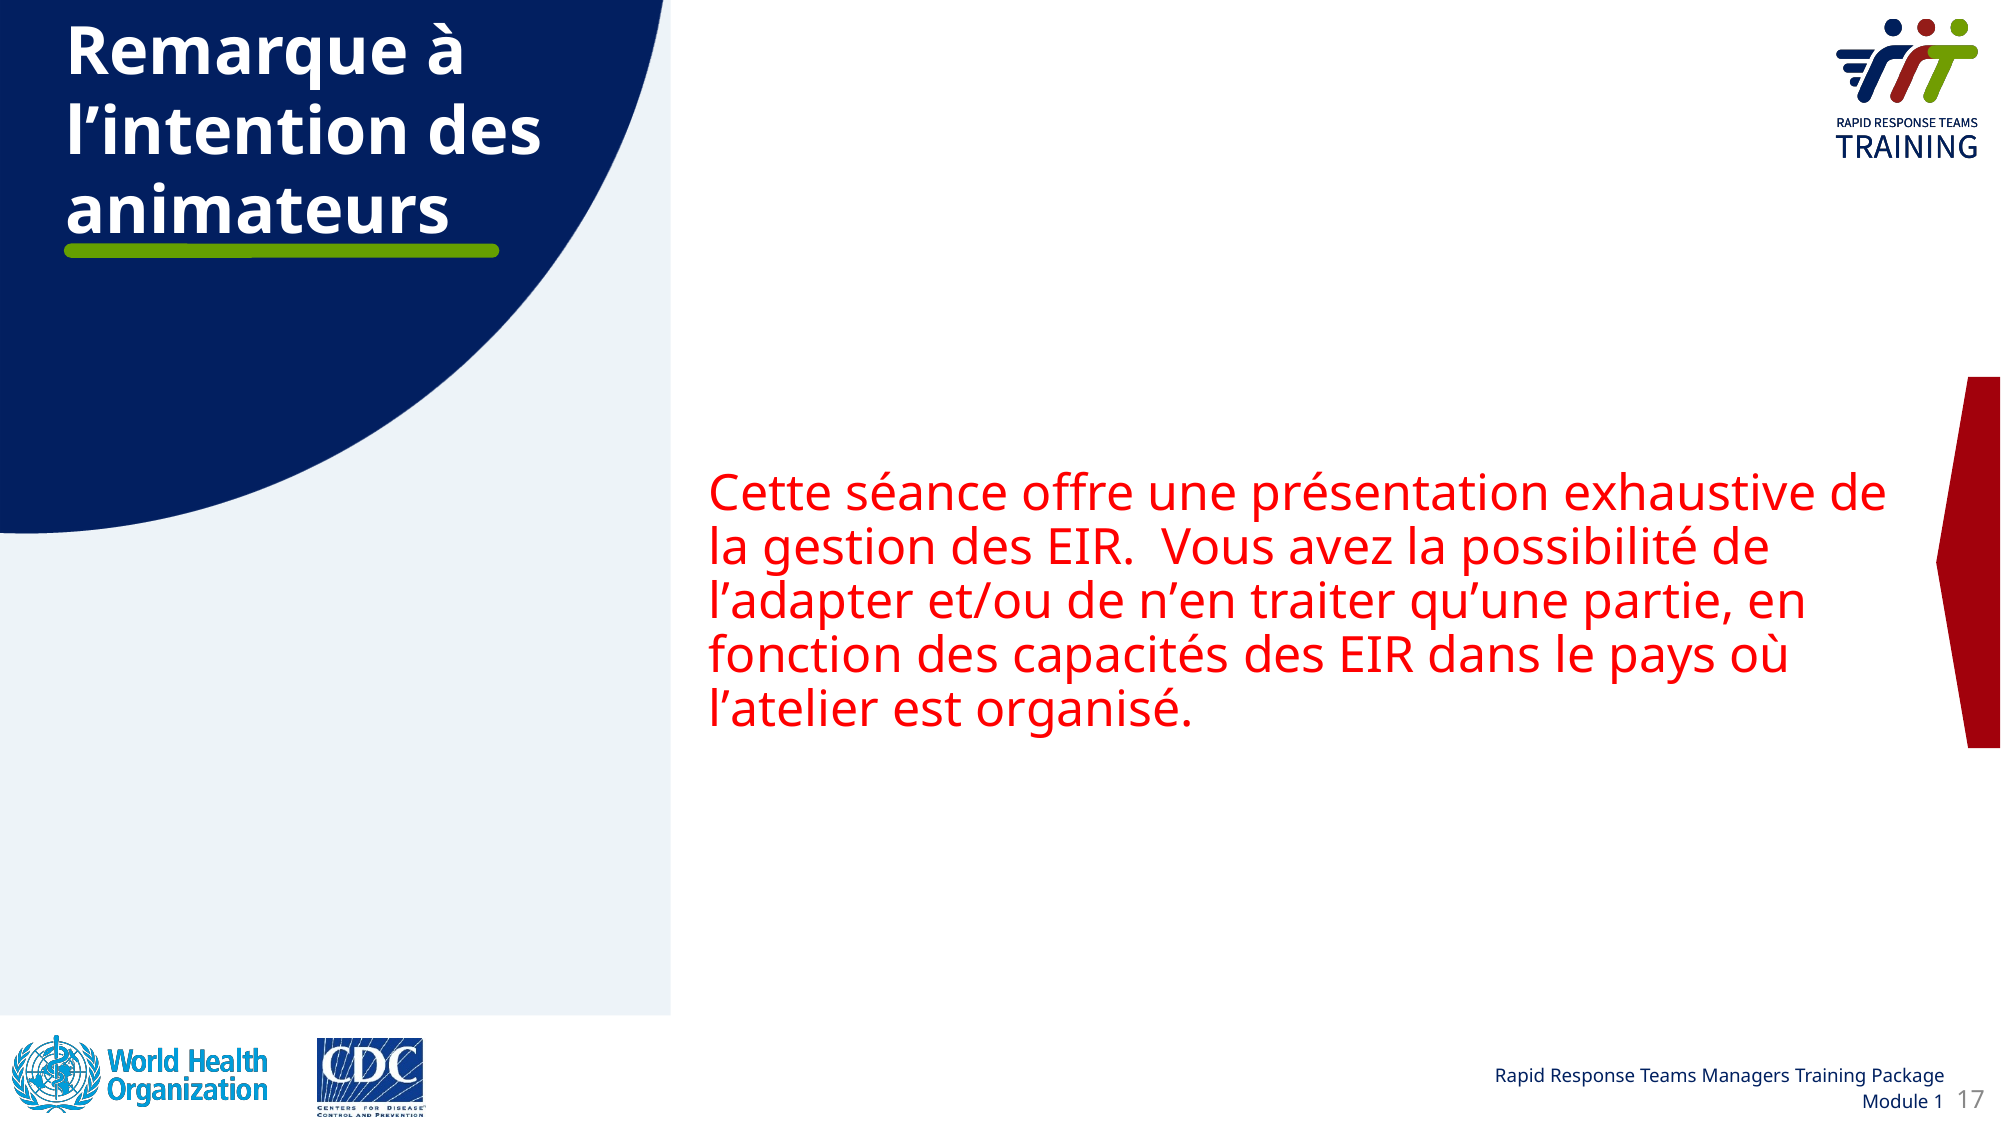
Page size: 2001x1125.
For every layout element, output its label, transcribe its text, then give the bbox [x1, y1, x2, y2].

text_box 17 [1557, 1075, 1993, 1121]
picture [30, 1083, 37, 1091]
picture [36, 1088, 78, 1105]
picture [22, 1062, 26, 1077]
picture [46, 1056, 54, 1062]
picture [0, 0, 670, 538]
picture [317, 1038, 426, 1117]
picture [12, 1083, 48, 1113]
picture [34, 1054, 43, 1078]
picture [59, 1035, 267, 1113]
picture [50, 1108, 62, 1113]
picture [12, 1035, 54, 1068]
picture [71, 1053, 90, 1091]
picture [24, 1054, 36, 1087]
text_box Remarque à l’intention des animateurs [57, 0, 606, 255]
picture [40, 1062, 47, 1070]
picture [1835, 19, 1978, 167]
list Cette séance offre une présentation exhaustive de la gestion des EIR. Vous avez la possibilité de lʼadapter et/ou de nʼen traiter quʼune partie, en fonction des capacités des EIR dans le pays où lʼatelier est organisé. [700, 332, 1937, 1049]
